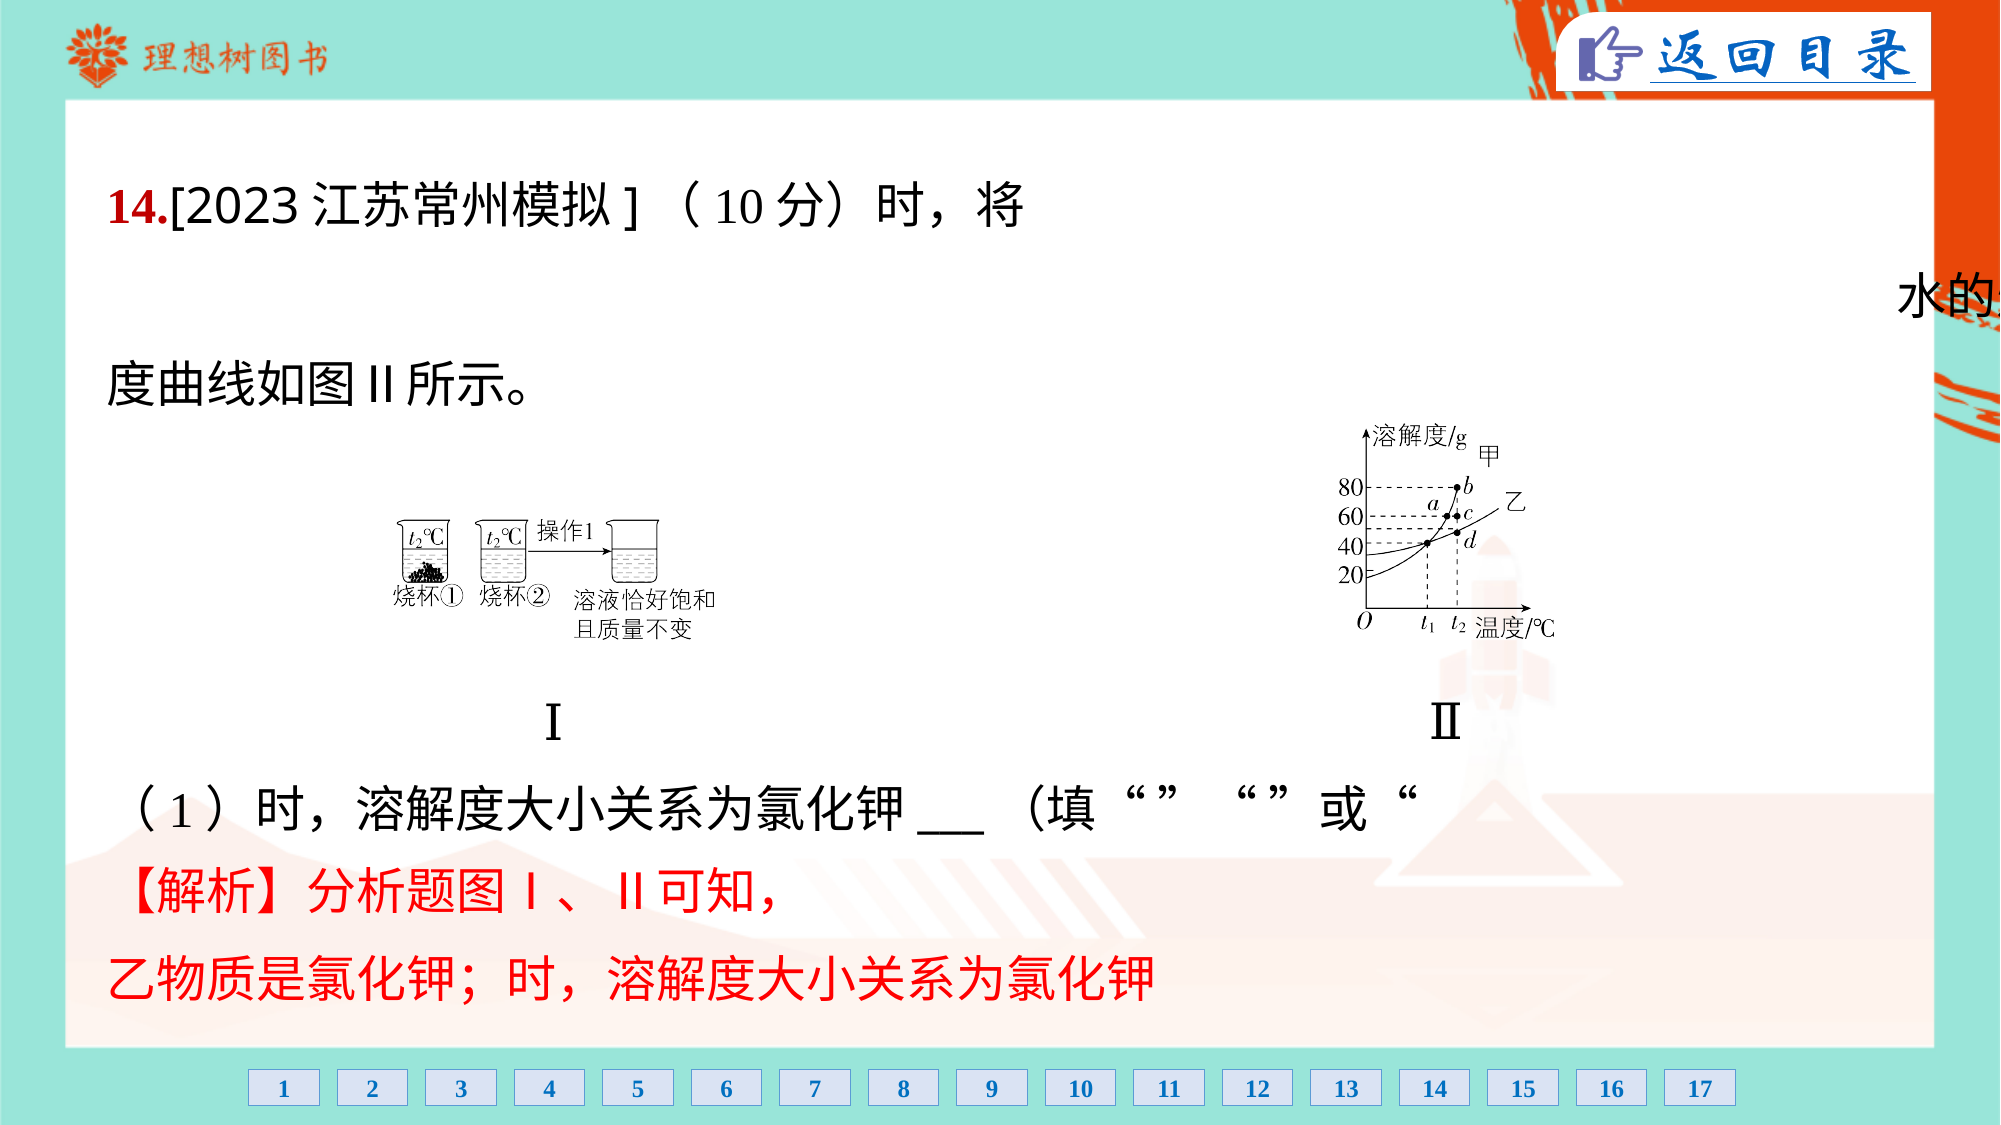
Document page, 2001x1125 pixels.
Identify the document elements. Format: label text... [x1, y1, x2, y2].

text_box Ⅰ [539, 660, 568, 808]
picture [0, 0, 2000, 1125]
text_box Ⅱ [1424, 659, 1468, 806]
